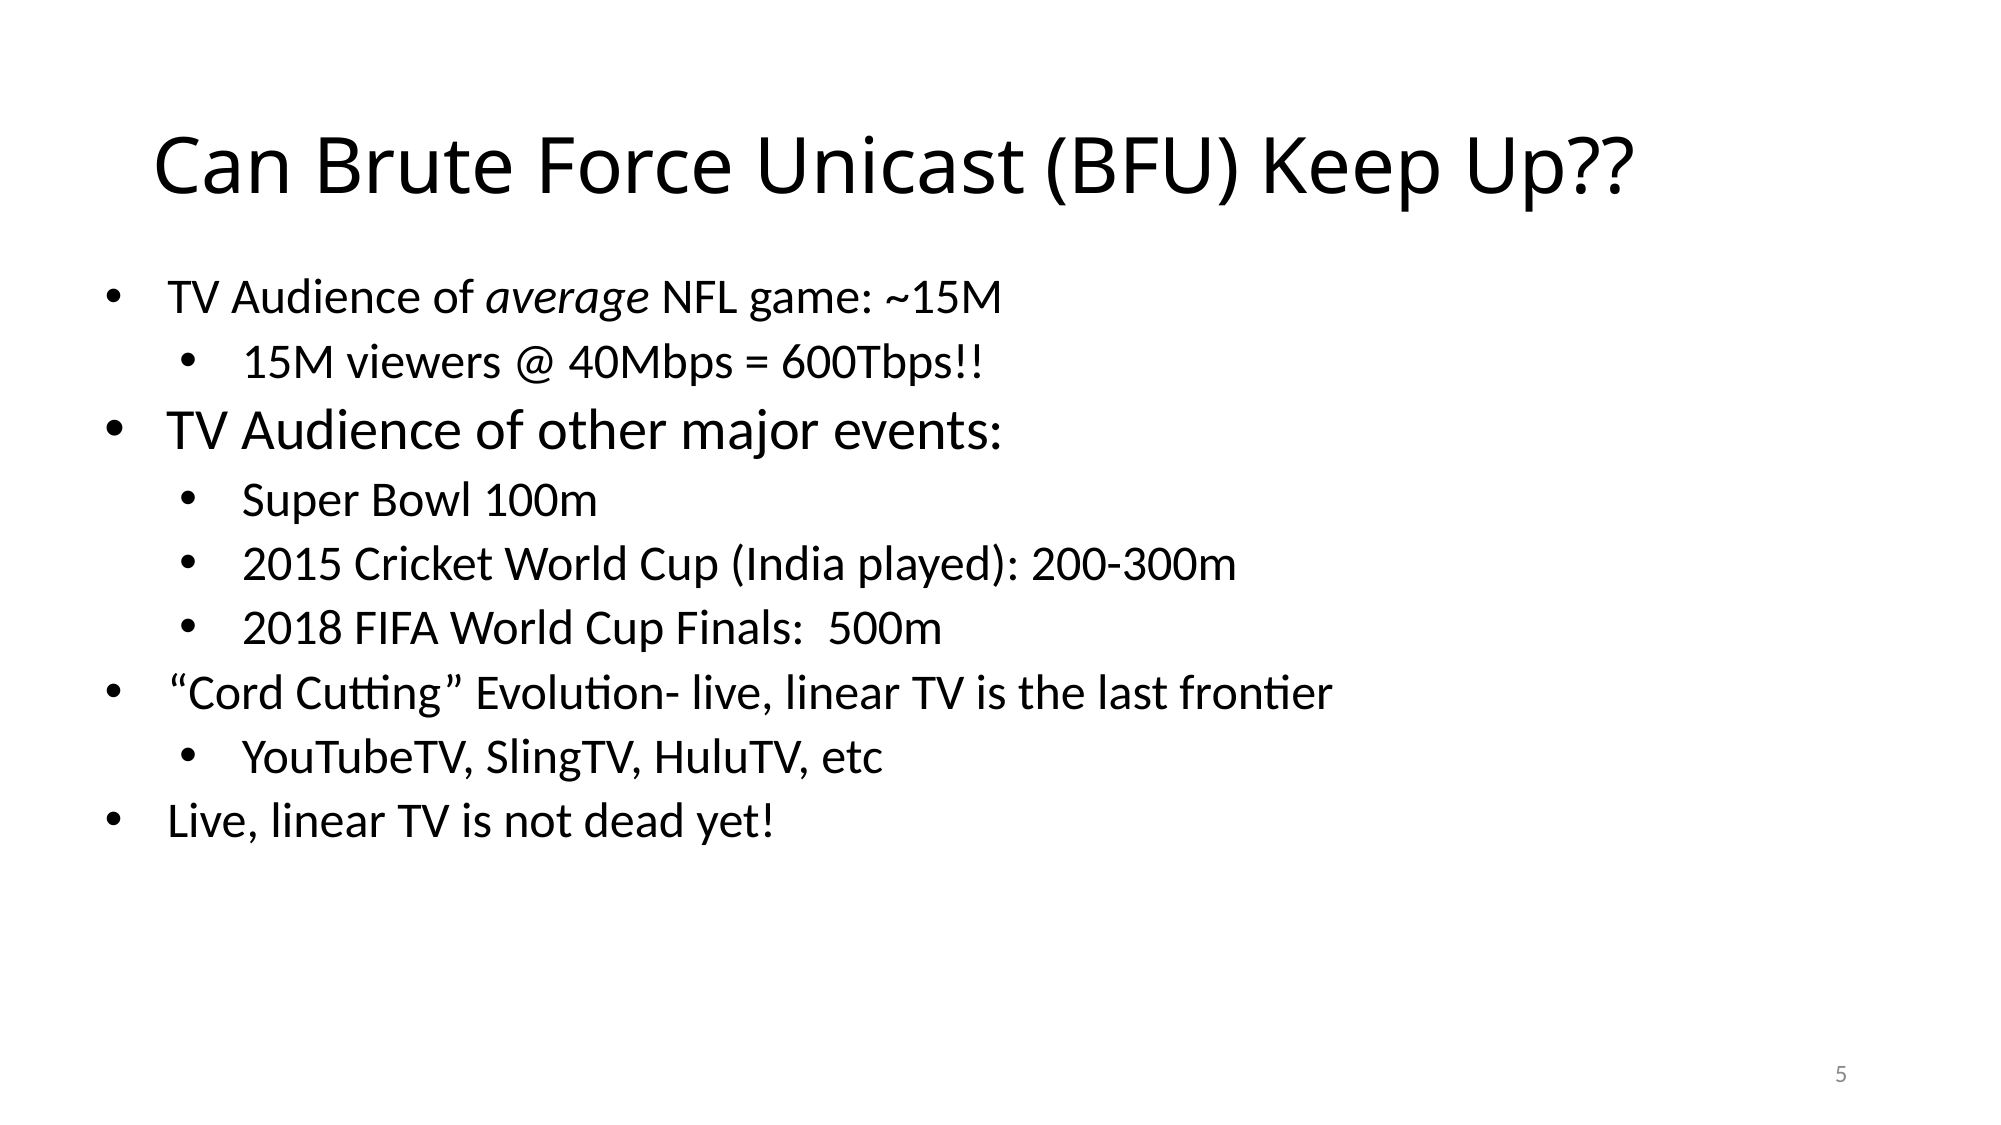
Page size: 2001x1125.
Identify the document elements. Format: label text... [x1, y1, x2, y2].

slide_number 5 [1412, 1042, 1863, 1103]
list TV Audience of average NFL game: ~15M 15M viewers @ 40Mbps = 600Tbps!! TV Audience of other major events: Super Bowl 100m 2015 Cricket World Cup (India played): 200-300m 2018 FIFA World Cup Finals: 500m “Cord Cutting” Evolution- live, linear TV is the last frontier YouTubeTV, SlingTV, HuluTV, etc Live, linear TV is not dead yet! [14, 263, 1975, 983]
title Can Brute Force Unicast (BFU) Keep Up?? [137, 59, 1863, 263]
